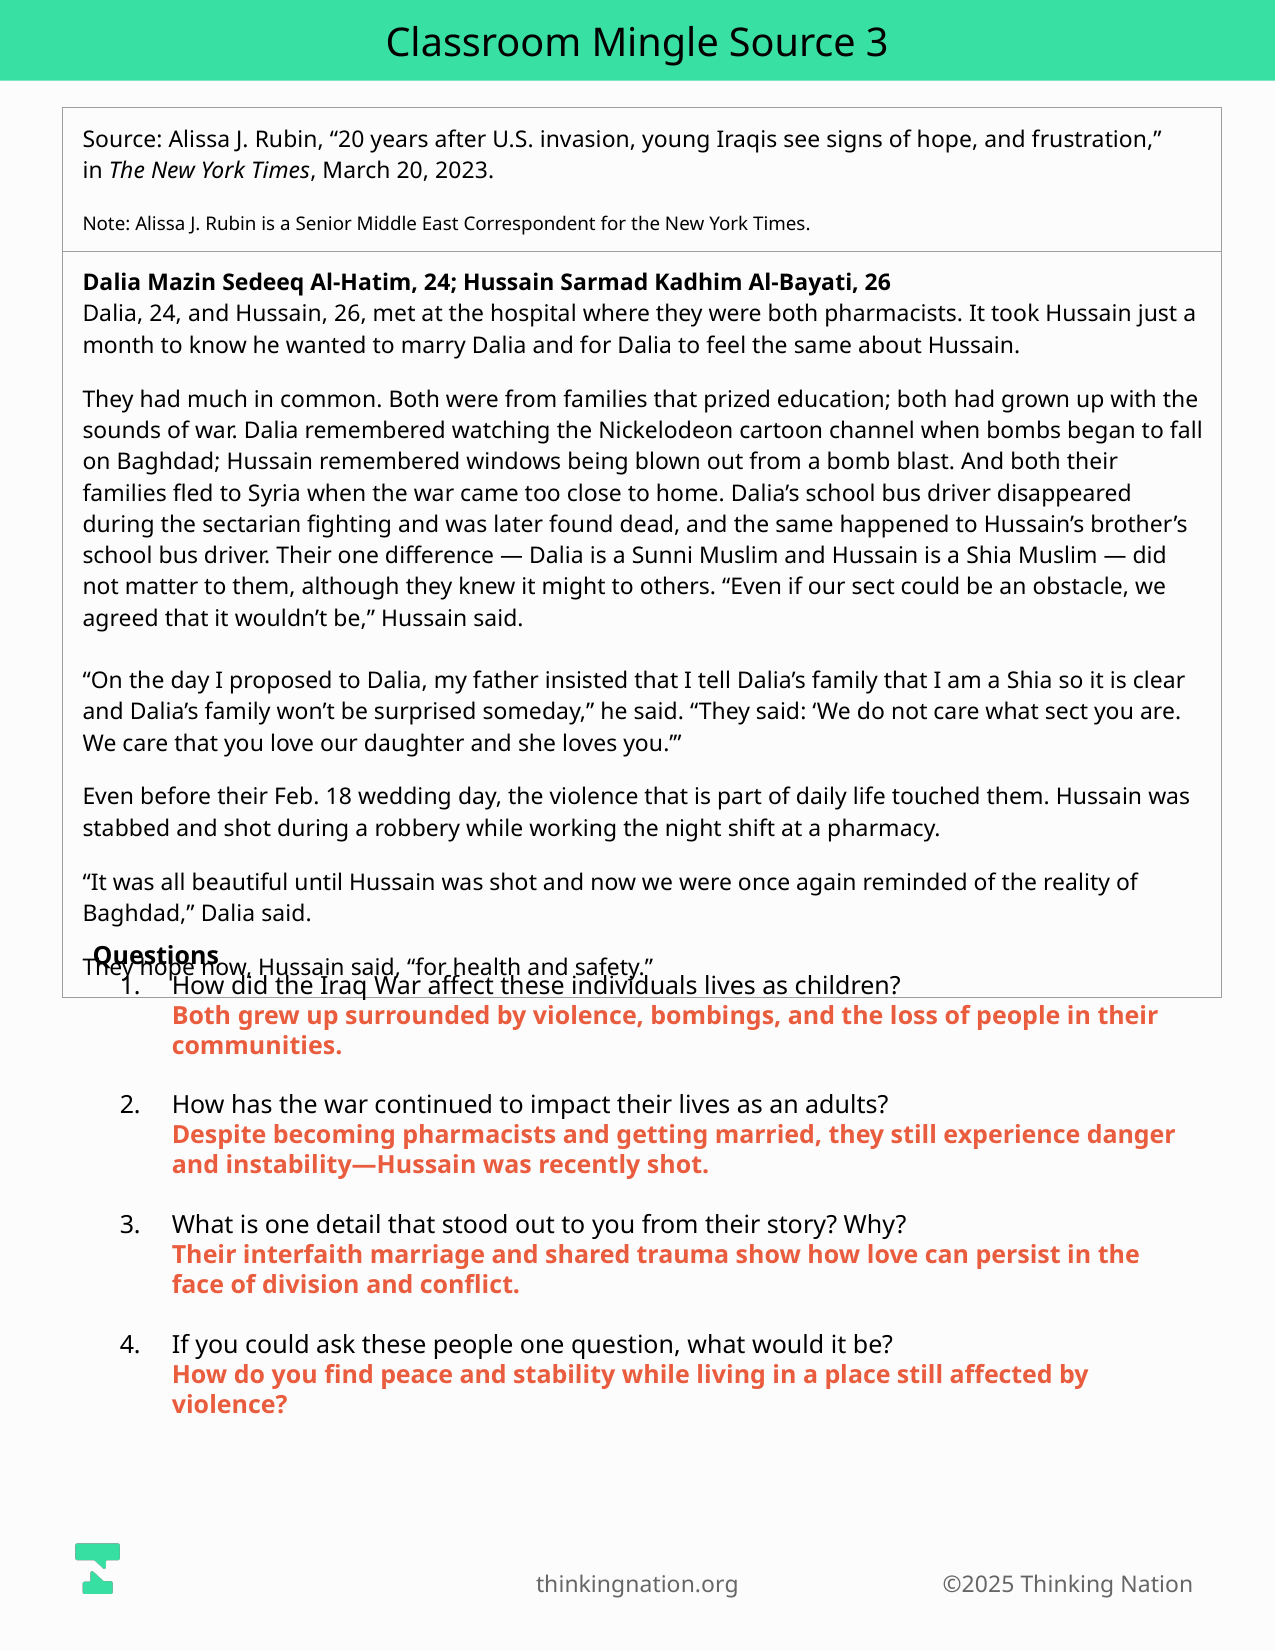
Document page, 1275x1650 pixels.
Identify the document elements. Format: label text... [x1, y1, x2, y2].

picture [62, 1533, 133, 1604]
table_header Source: Alissa J. Rubin, “20 years after U.S. invasion, young Iraqis see signs of hope, and frustration,” in The New York Times, March 20, 2023. Note: Alissa J. Rubin is a Senior Middle East Correspondent for the New York Times. [63, 108, 1221, 251]
text_box ©2025 Thinking Nation [907, 1553, 1210, 1605]
text_box thinkingnation.org [486, 1553, 789, 1605]
text_box Classroom Mingle Source 3 [0, 0, 1275, 81]
text_box Questions How did the Iraq War affect these individuals lives as children? Both grew up surrounded by violence, bombings, and the loss of people in their communities. How has the war continued to impact their lives as an adults? Despite becoming pharmacists and getting married, they still experience danger and instability—Hussain was recently shot. What is one detail that stood out to you from their story? Why? Their interfaith marriage and shared trauma show how love can persist in the face of division and conflict. If you could ask these people one question, what would it be? How do you find peace and stability while living in a place still affected by violence? [76, 923, 1198, 1449]
table_cell Dalia Mazin Sedeeq Al-Hatim, 24; Hussain Sarmad Kadhim Al-Bayati, 26 Dalia, 24, and Hussain, 26, met at the hospital where they were both pharmacists. It took Hussain just a month to know he wanted to marry Dalia and for Dalia to feel the same about Hussain. They had much in common. Both were from families that prized education; both had grown up with the sounds of war. Dalia remembered watching the Nickelodeon cartoon channel when bombs began to fall on Baghdad; Hussain remembered windows being blown out from a bomb blast. And both their families fled to Syria when the war came too close to home. Dalia’s school bus driver disappeared during the sectarian fighting and was later found dead, and the same happened to Hussain’s brother’s school bus driver. Their one difference — Dalia is a Sunni Muslim and Hussain is a Shia Muslim — did not matter to them, although they knew it might to others. “Even if our sect could be an obstacle, we agreed that it wouldn’t be,” Hussain said. “On the day I proposed to Dalia, my father insisted that I tell Dalia’s family that I am a Shia so it is clear and Dalia’s family won’t be surprised someday,” he said. “They said: ‘We do not care what sect you are. We care that you love our daughter and she loves you.’” Even before their Feb. 18 wedding day, the violence that is part of daily life touched them. Hussain was stabbed and shot during a robbery while working the night shift at a pharmacy. “It was all beautiful until Hussain was shot and now we were once again reminded of the reality of Baghdad,” Dalia said. They hope now, Hussain said, “for health and safety.” [63, 252, 1221, 997]
